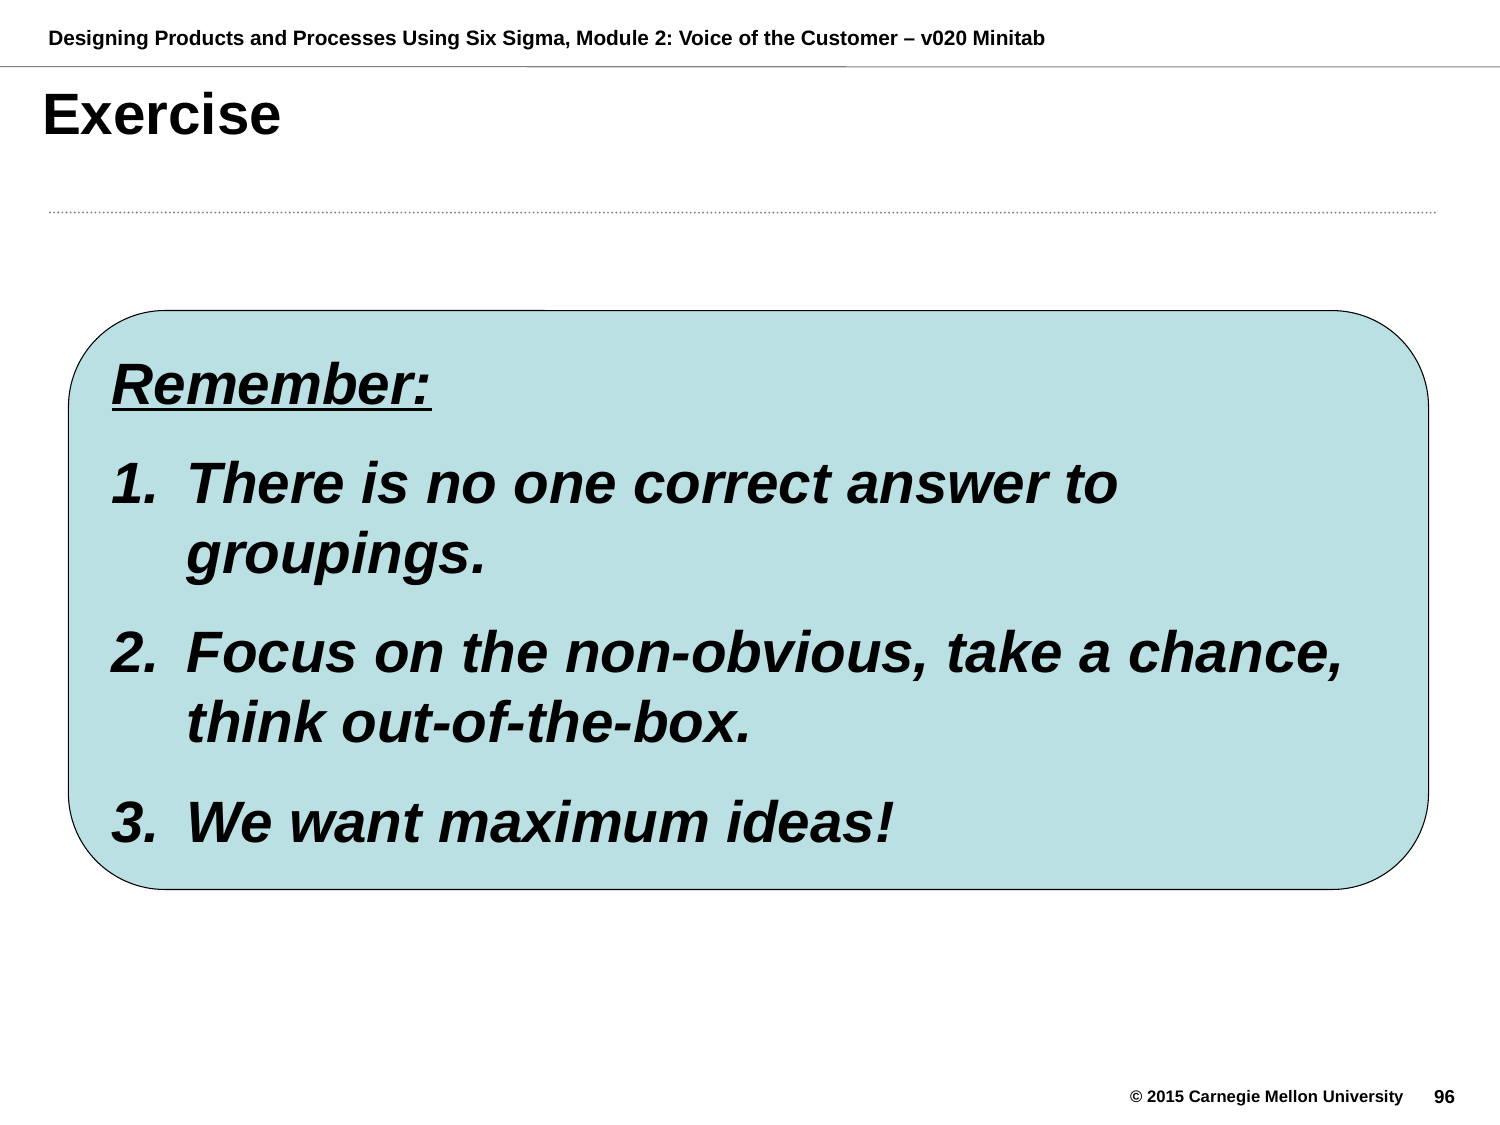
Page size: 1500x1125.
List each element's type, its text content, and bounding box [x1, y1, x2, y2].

title Exercise [42, 89, 1438, 147]
text_box Remember: There is no one correct answer to groupings. Focus on the non-obvious, take a chance, think out-of-the-box. We want maximum ideas! [68, 310, 1429, 890]
list [50, 237, 1437, 1000]
